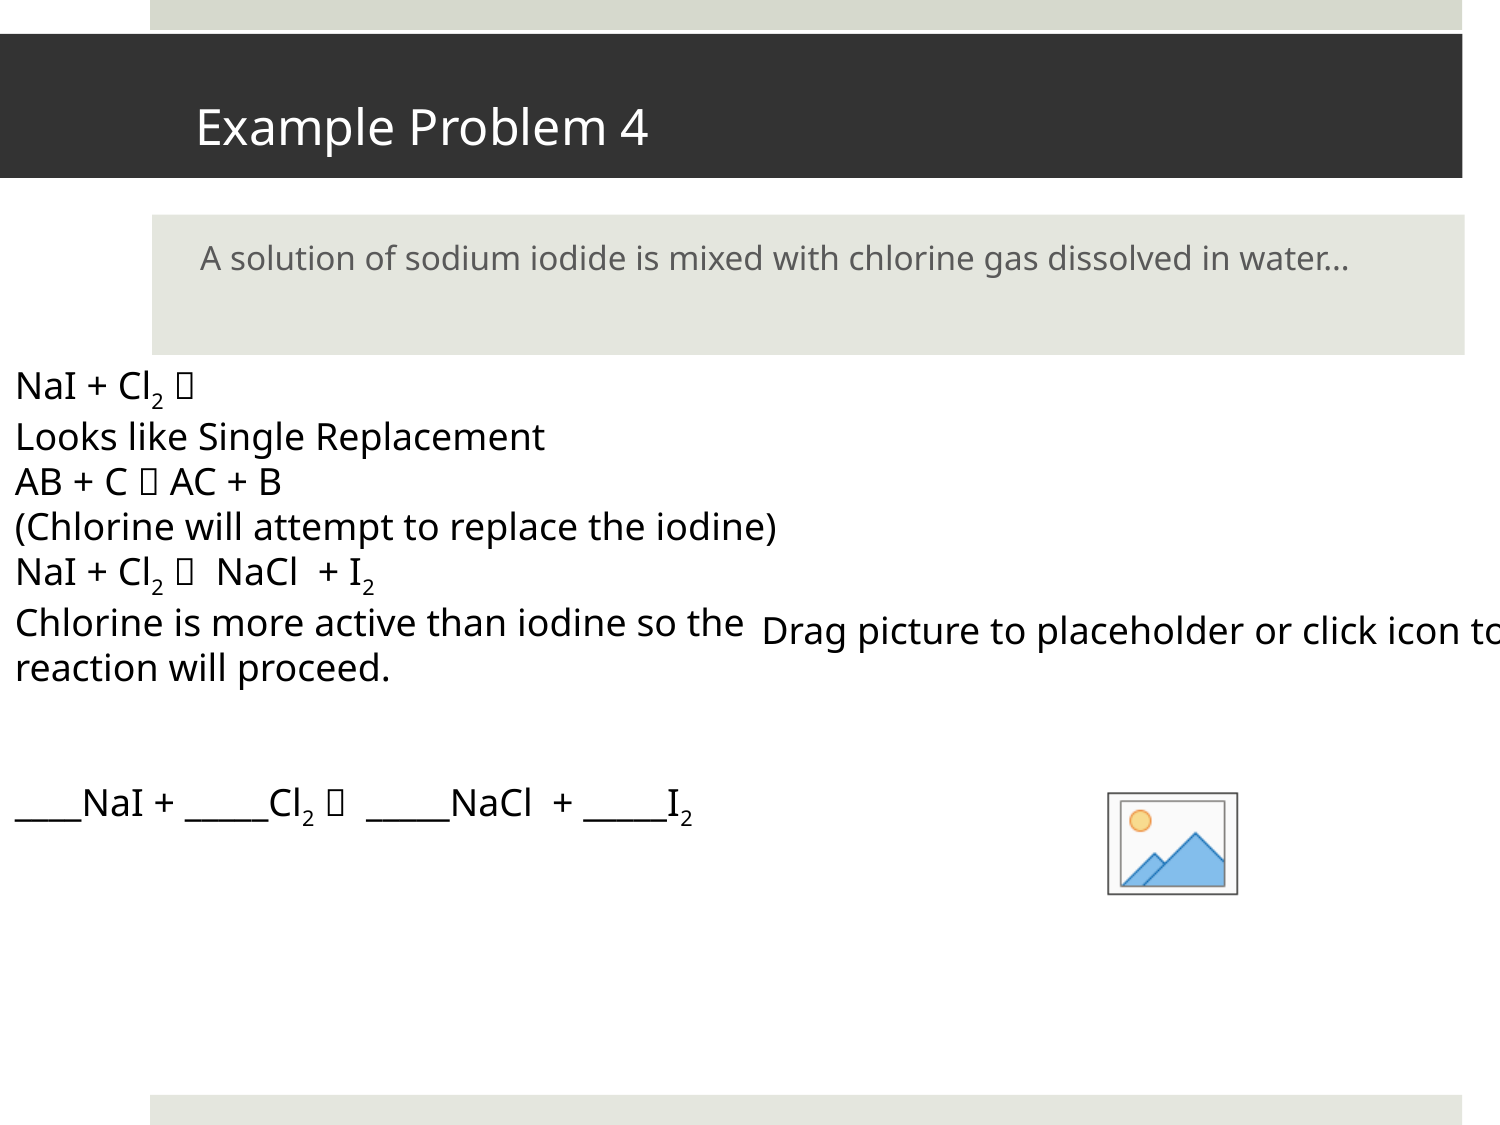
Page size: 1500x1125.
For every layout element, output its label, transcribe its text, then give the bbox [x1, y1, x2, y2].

subtitle A solution of sodium iodide is mixed with chlorine gas dissolved in water… [152, 214, 1465, 355]
title Example Problem 4 [0, 33, 1463, 178]
picture [845, 599, 1500, 1090]
text_box NaI + Cl2  Looks like Single Replacement AB + C  AC + B (Chlorine will attempt to replace the iodine) NaI + Cl2  NaCl + I2 Chlorine is more active than iodine so the reaction will proceed. ____NaI + _____Cl2  _____NaCl + _____I2 [0, 354, 846, 838]
